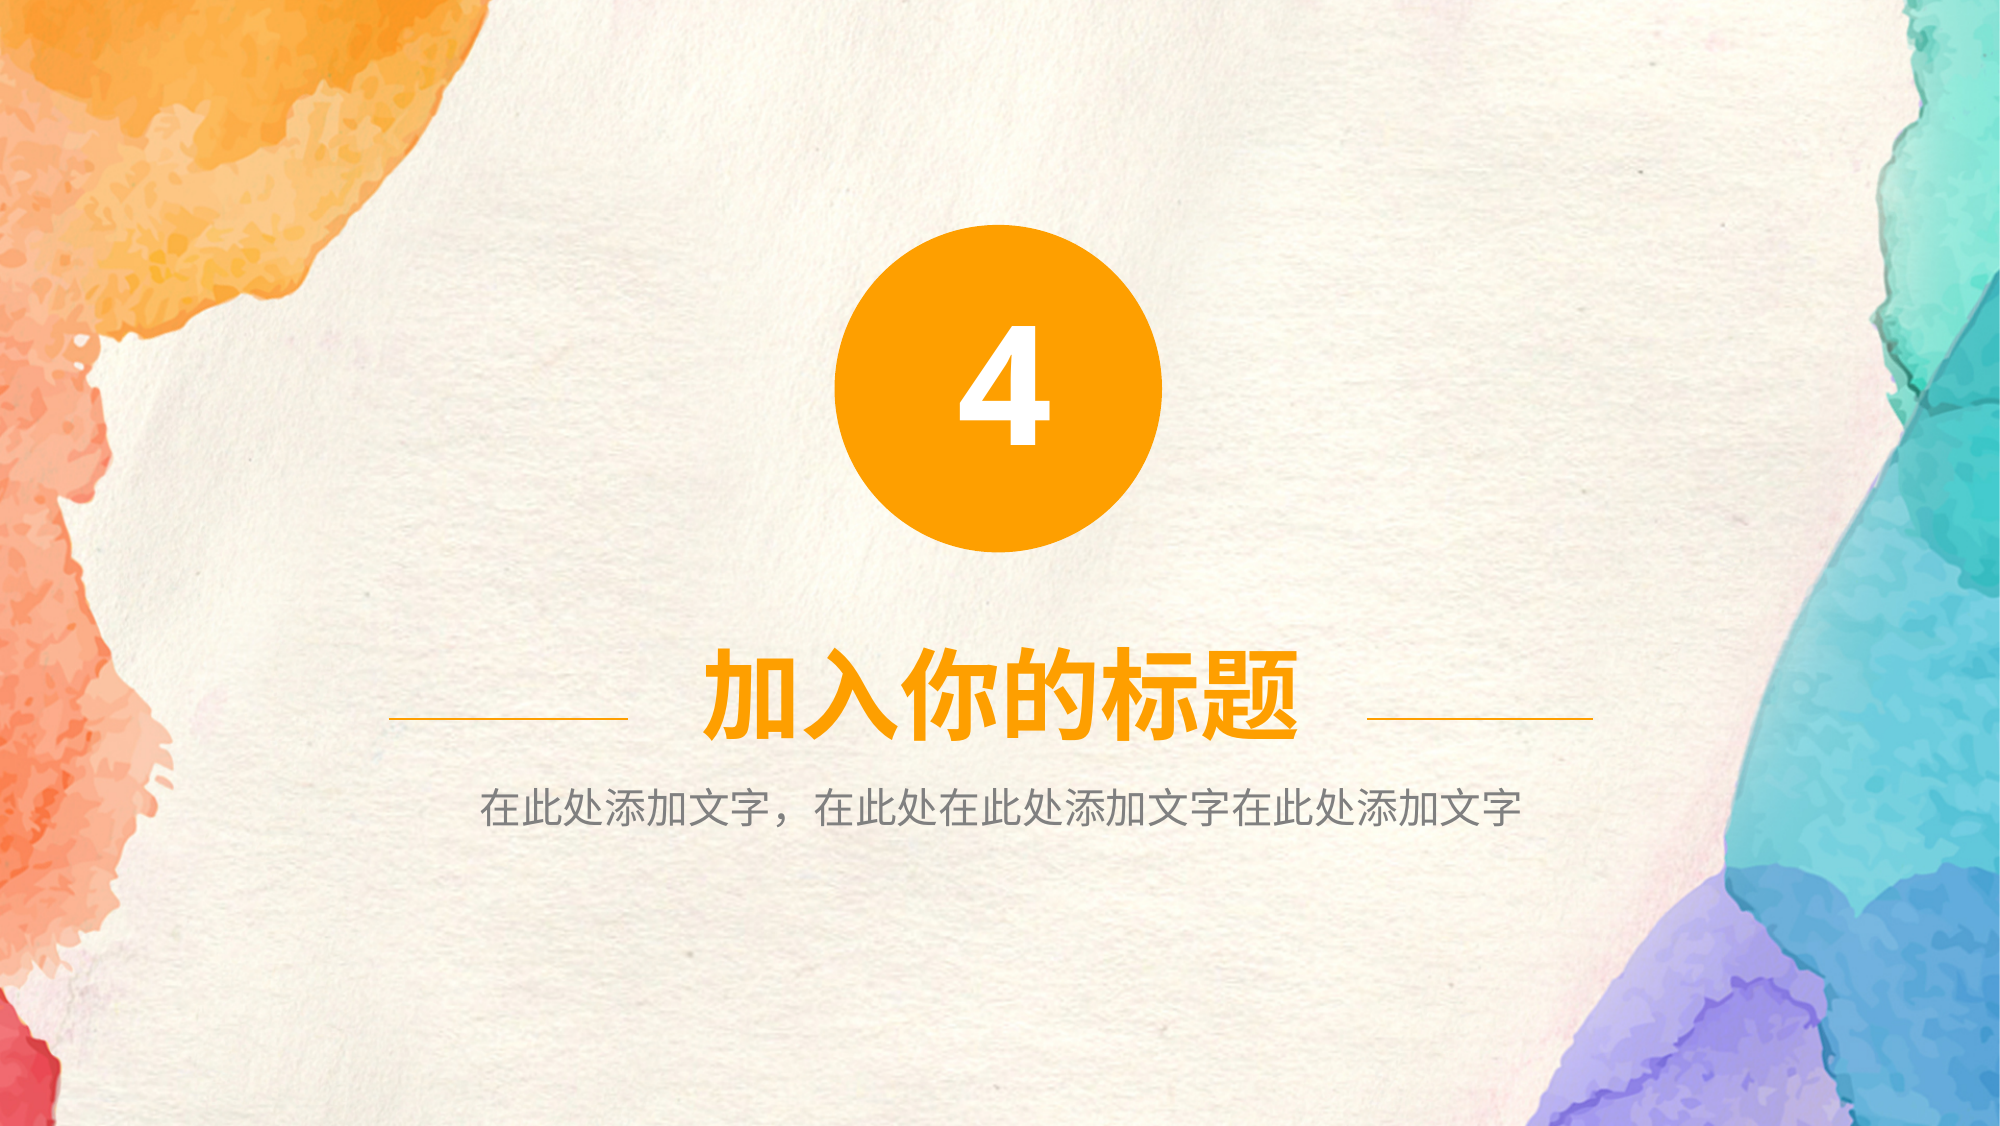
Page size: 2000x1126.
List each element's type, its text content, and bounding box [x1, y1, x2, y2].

text_box 加入你的标题 [579, 625, 1423, 760]
picture [0, 0, 2000, 1126]
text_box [834, 224, 1163, 553]
text_box 在此处添加文字，在此处在此处添加文字在此处添加文字 [216, 774, 1787, 840]
